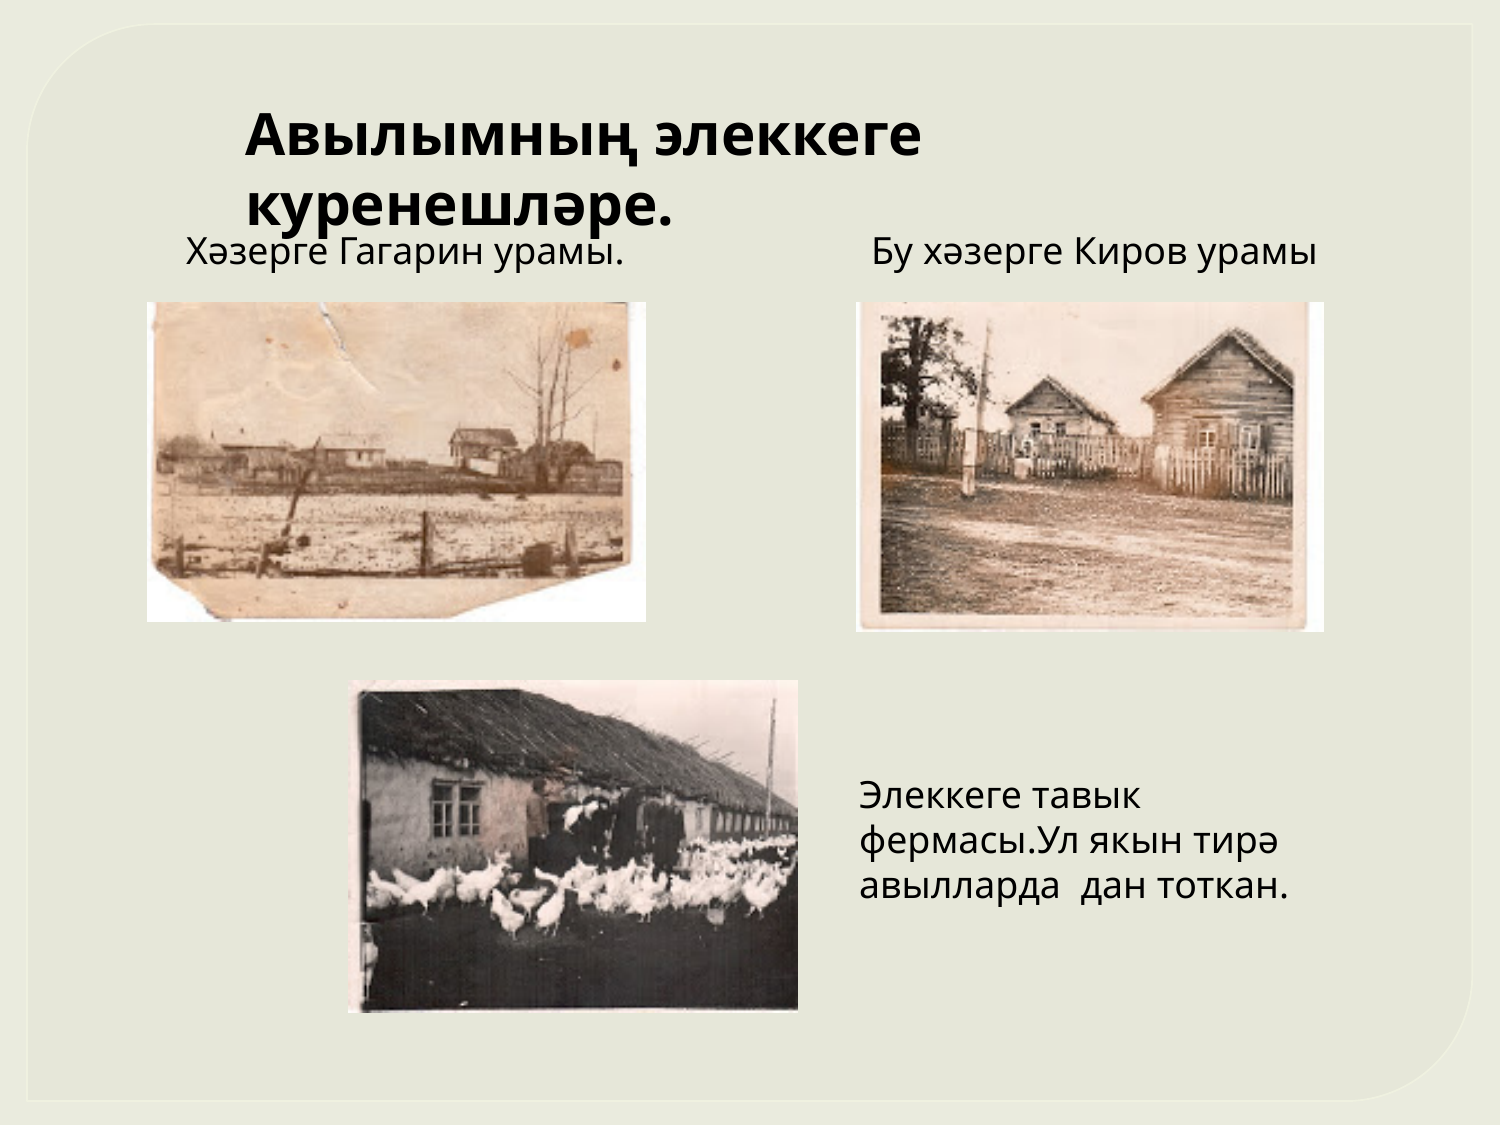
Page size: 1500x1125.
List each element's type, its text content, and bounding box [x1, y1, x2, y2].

text_box Хәзерге Гагарин урамы. [171, 219, 691, 280]
text_box Бу хәзерге Киров урамы [856, 219, 1424, 280]
picture [855, 302, 1324, 633]
text_box Элеккеге тавык фермасы.Ул якын тирә авылларда дан тоткан. [844, 763, 1317, 913]
text_box Авылымның элеккеге куренешләре. [230, 89, 1270, 335]
picture [348, 680, 798, 1014]
picture [147, 302, 647, 622]
